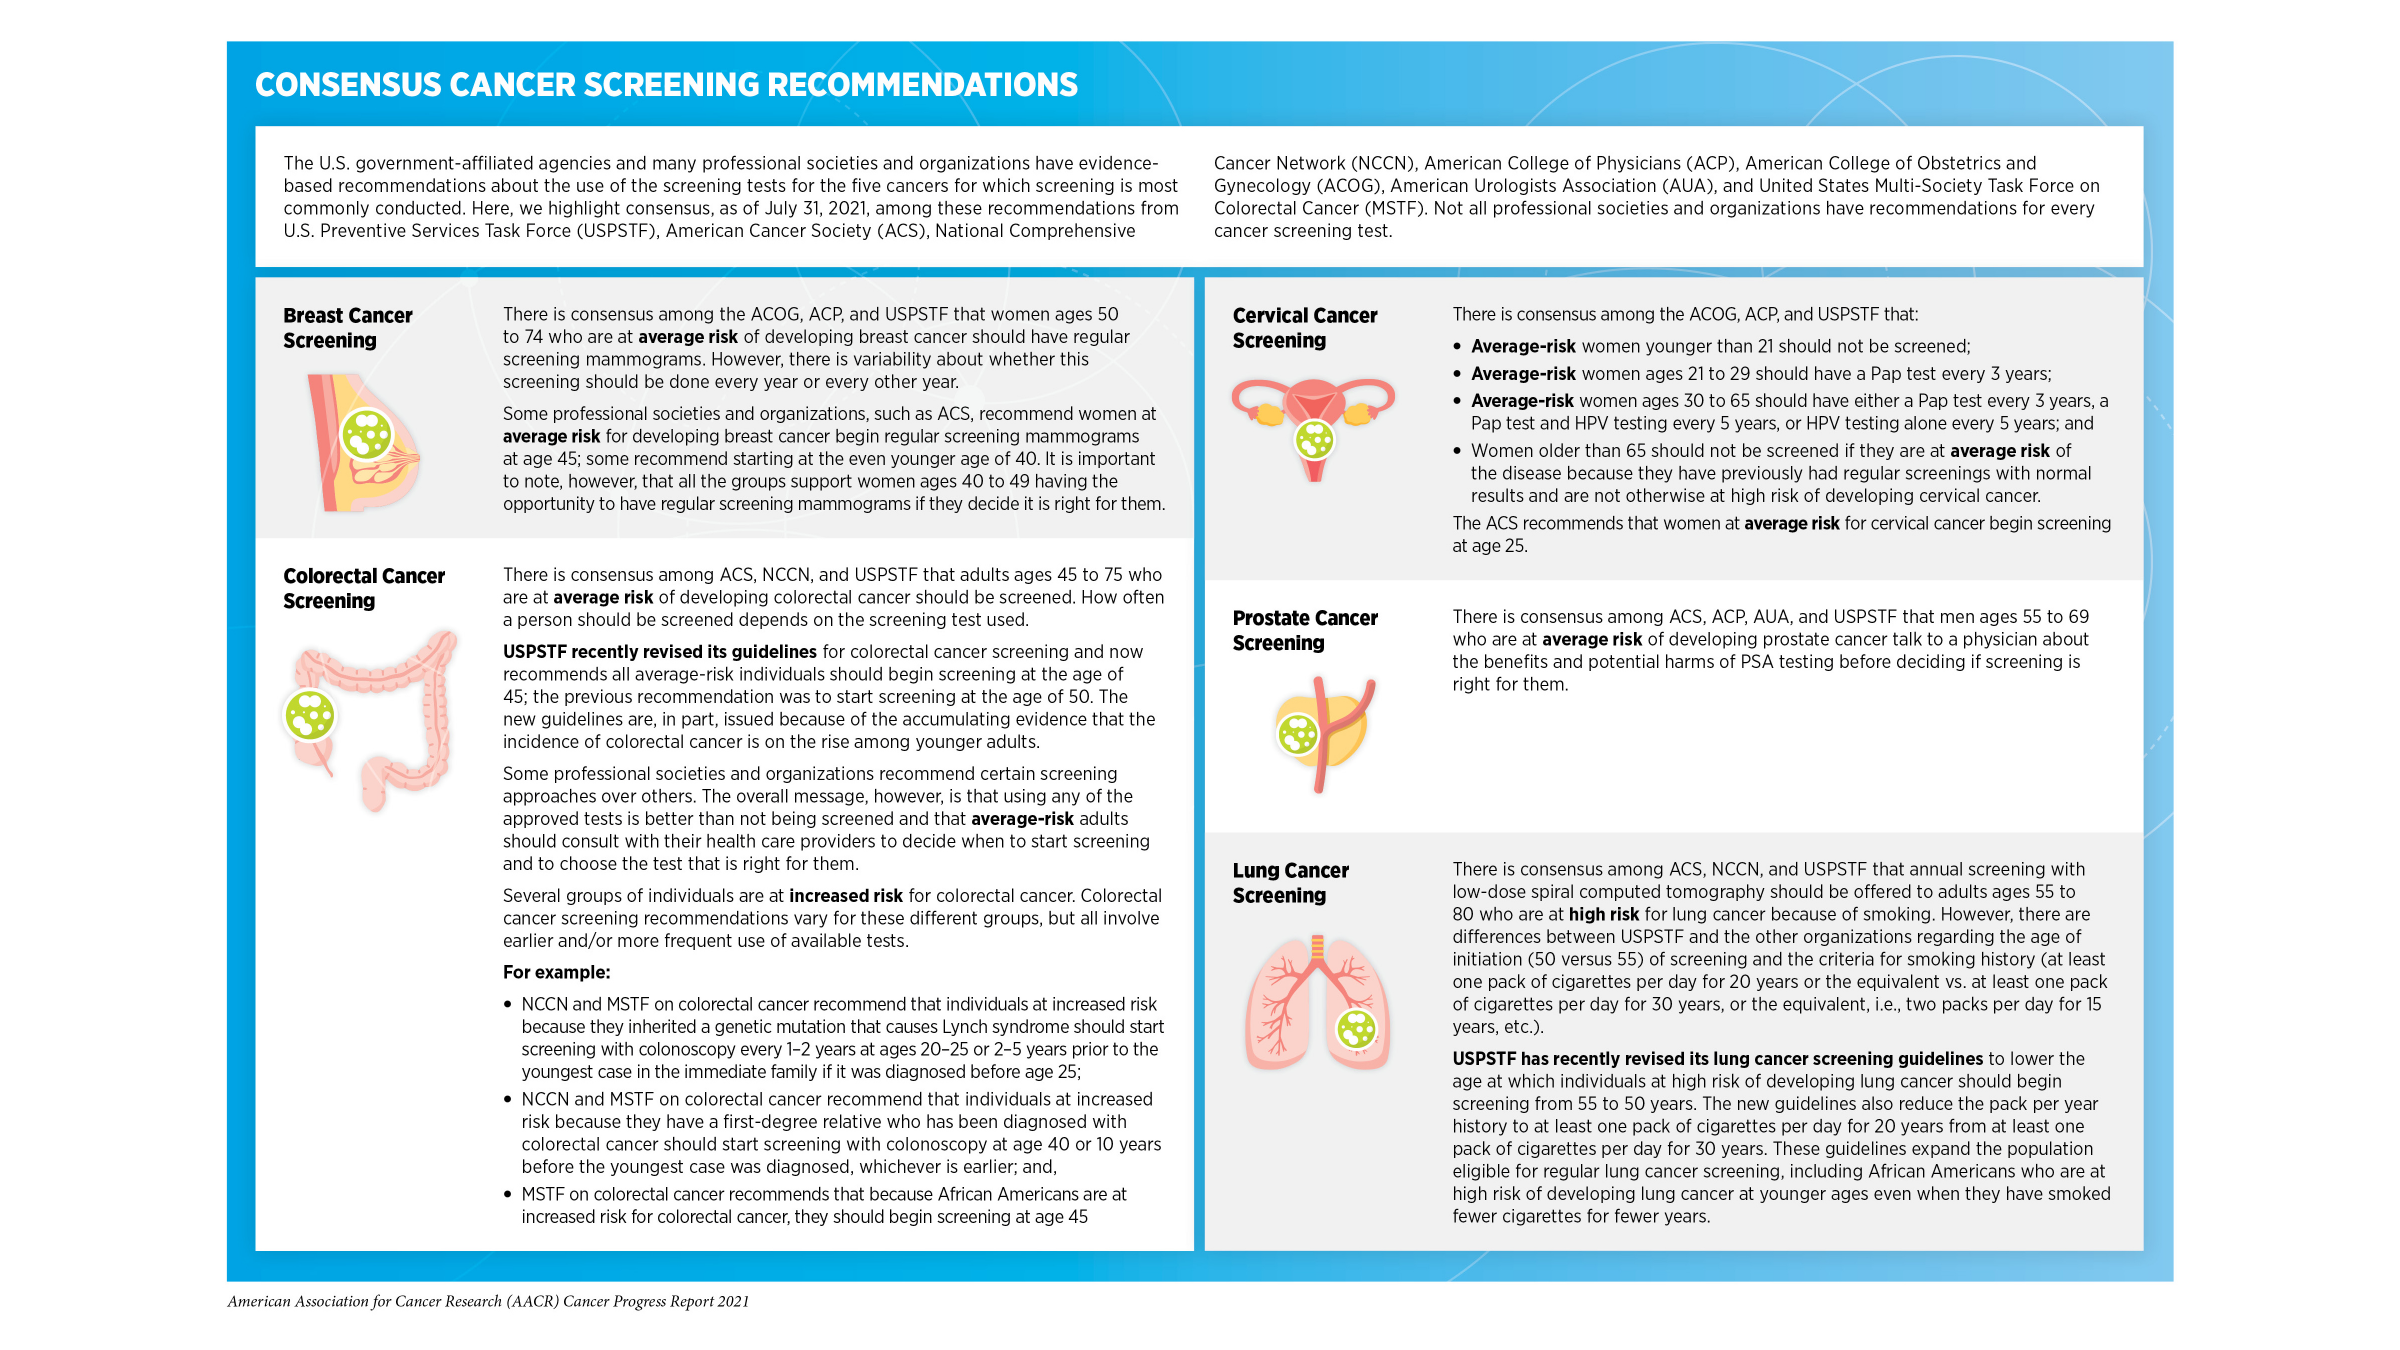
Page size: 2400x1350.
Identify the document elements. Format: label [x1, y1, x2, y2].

picture [217, 31, 2183, 1319]
